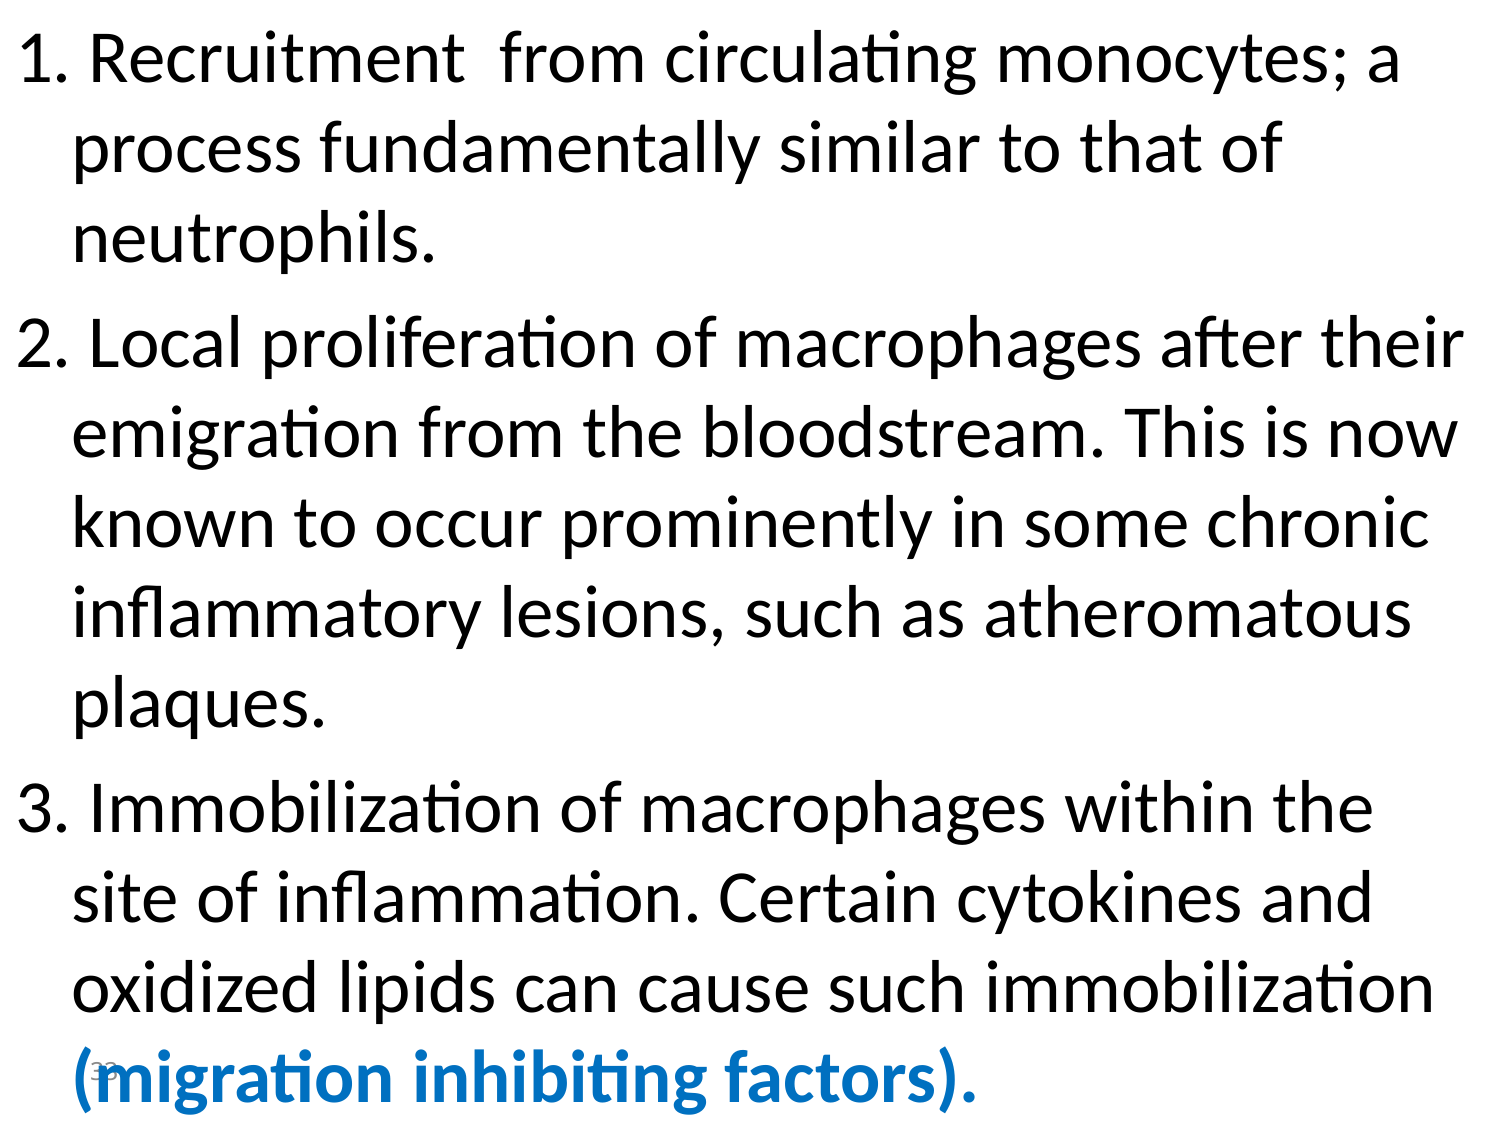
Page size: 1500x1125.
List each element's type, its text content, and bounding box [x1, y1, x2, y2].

list 1. Recruitment from circulating monocytes; a process fundamentally similar to that of neutrophils. 2. Local proliferation of macrophages after their emigration from the bloodstream. This is now known to occur prominently in some chronic inflammatory lesions, such as atheromatous plaques. 3. Immobilization of macrophages within the site of inflammation. Certain cytokines and oxidized lipids can cause such immobilization (migration inhibiting factors). [0, 0, 1500, 1125]
slide_number 33 [75, 1042, 425, 1103]
